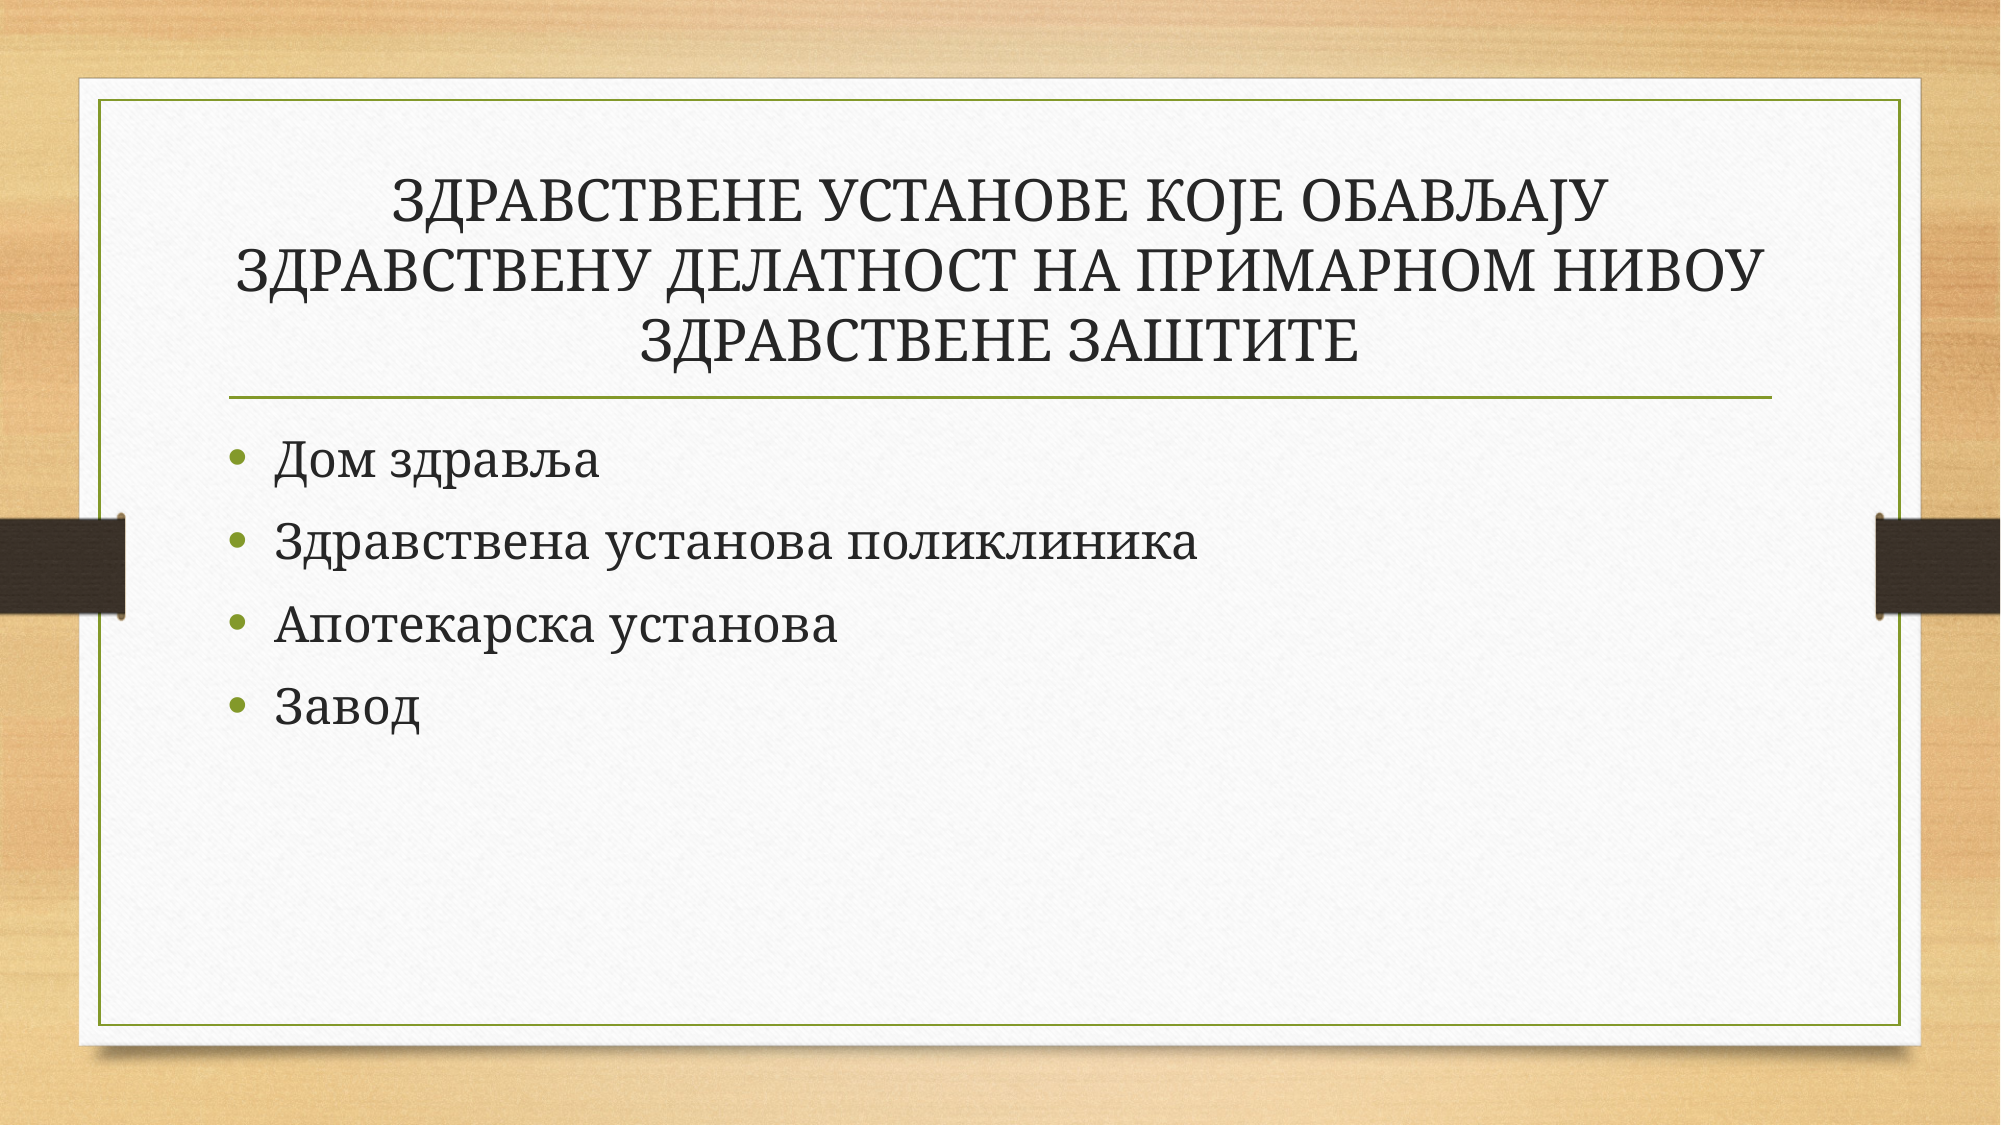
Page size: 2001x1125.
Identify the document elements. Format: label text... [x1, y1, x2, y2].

list Дом здравља Здравствена установа поликлиника Апотекарска установа Завод [212, 419, 1788, 964]
picture [0, 0, 2001, 1125]
title ЗДРАВСТВЕНЕ УСТАНОВЕ КОЈЕ ОБАВЉАЈУ ЗДРАВСТВЕНУ ДЕЛАТНОСТ НА ПРИМАРНОМ НИВОУ ЗДРАВСТВЕНЕ ЗАШТИТЕ [212, 161, 1788, 375]
